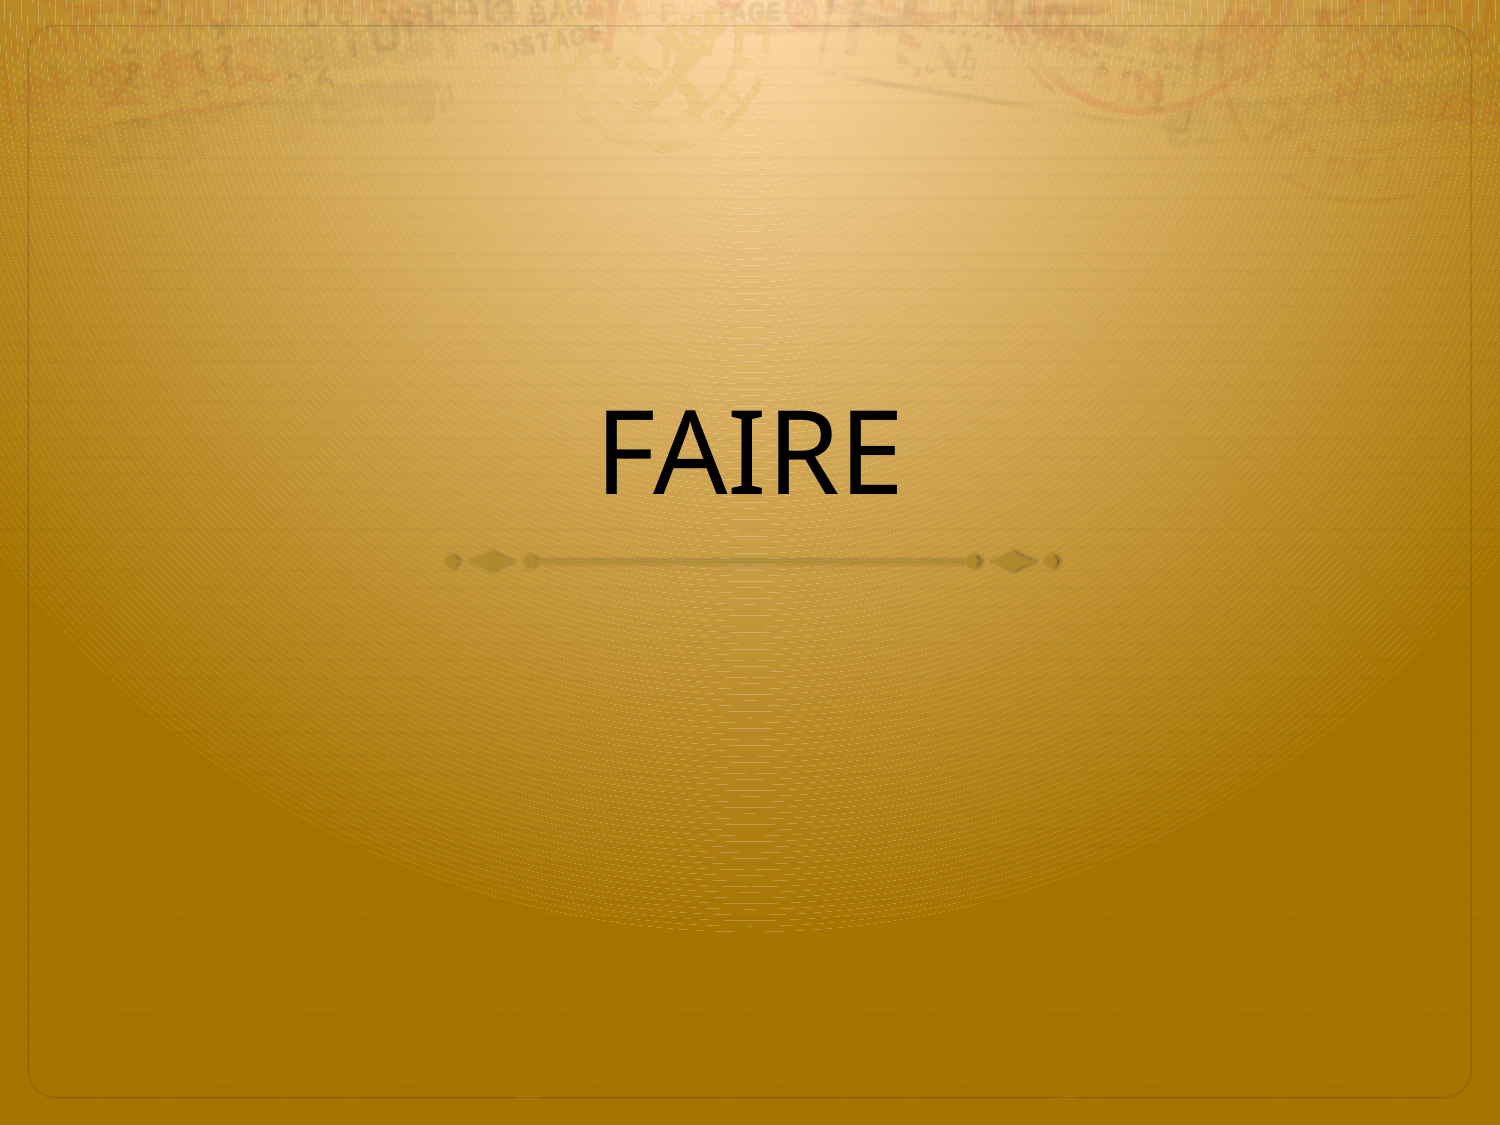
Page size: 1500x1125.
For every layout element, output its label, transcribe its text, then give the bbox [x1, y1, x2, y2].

title FAIRE [93, 210, 1407, 525]
picture [0, 0, 1500, 1125]
